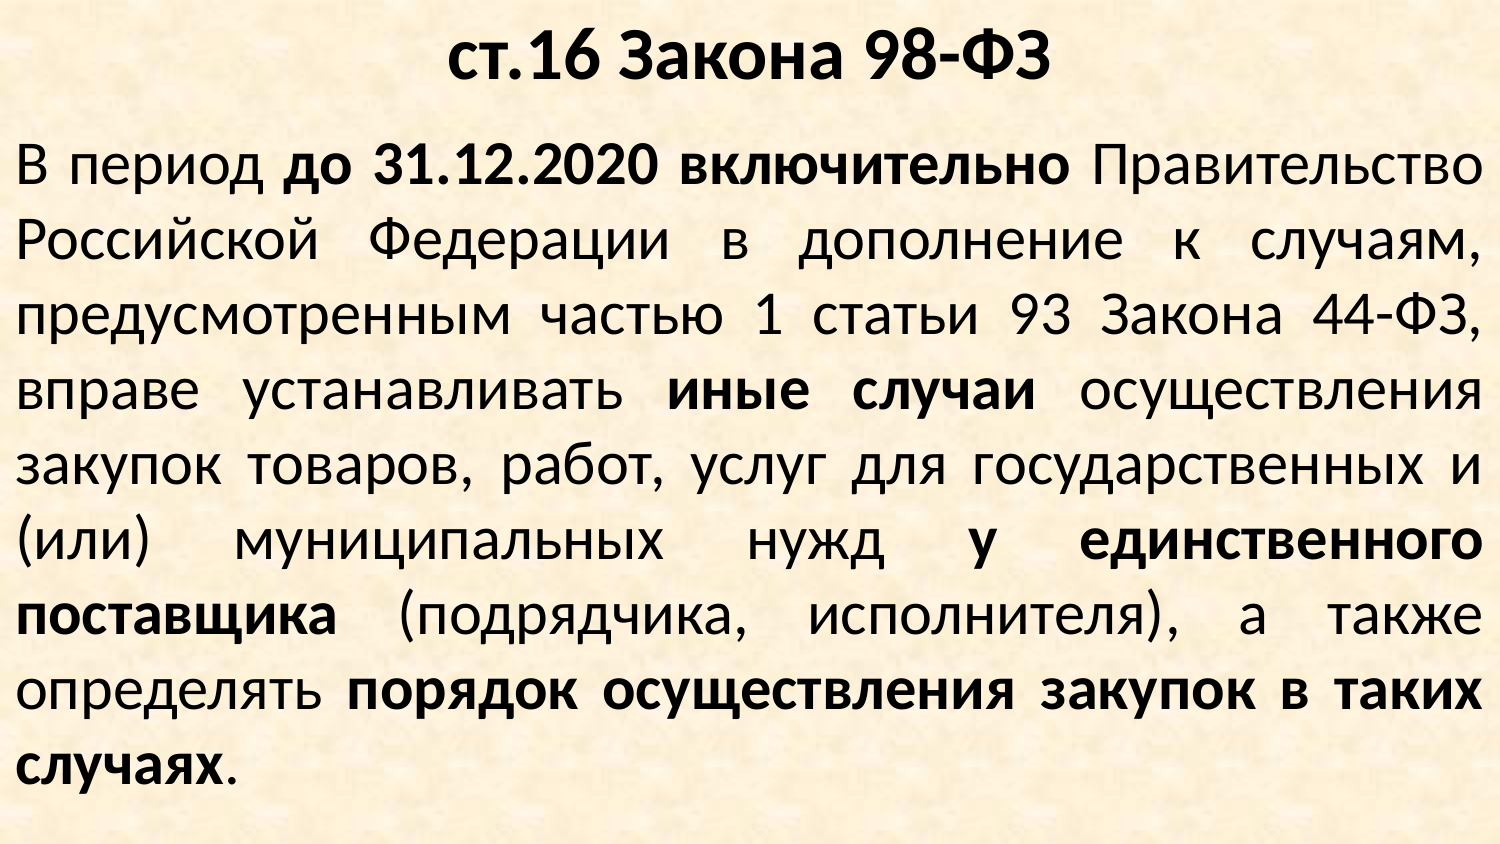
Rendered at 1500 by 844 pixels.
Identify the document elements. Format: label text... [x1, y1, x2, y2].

text_box ст.16 Закона 98-ФЗ [0, 0, 1500, 115]
list В период до 31.12.2020 включительно Правительство Российской Федерации в дополнение к случаям, предусмотренным частью 1 статьи 93 Закона 44-ФЗ, вправе устанавливать иные случаи осуществления закупок товаров, работ, услуг для государственных и (или) муниципальных нужд у единственного поставщика (подрядчика, исполнителя), а также определять порядок осуществления закупок в таких случаях. [0, 115, 1500, 844]
